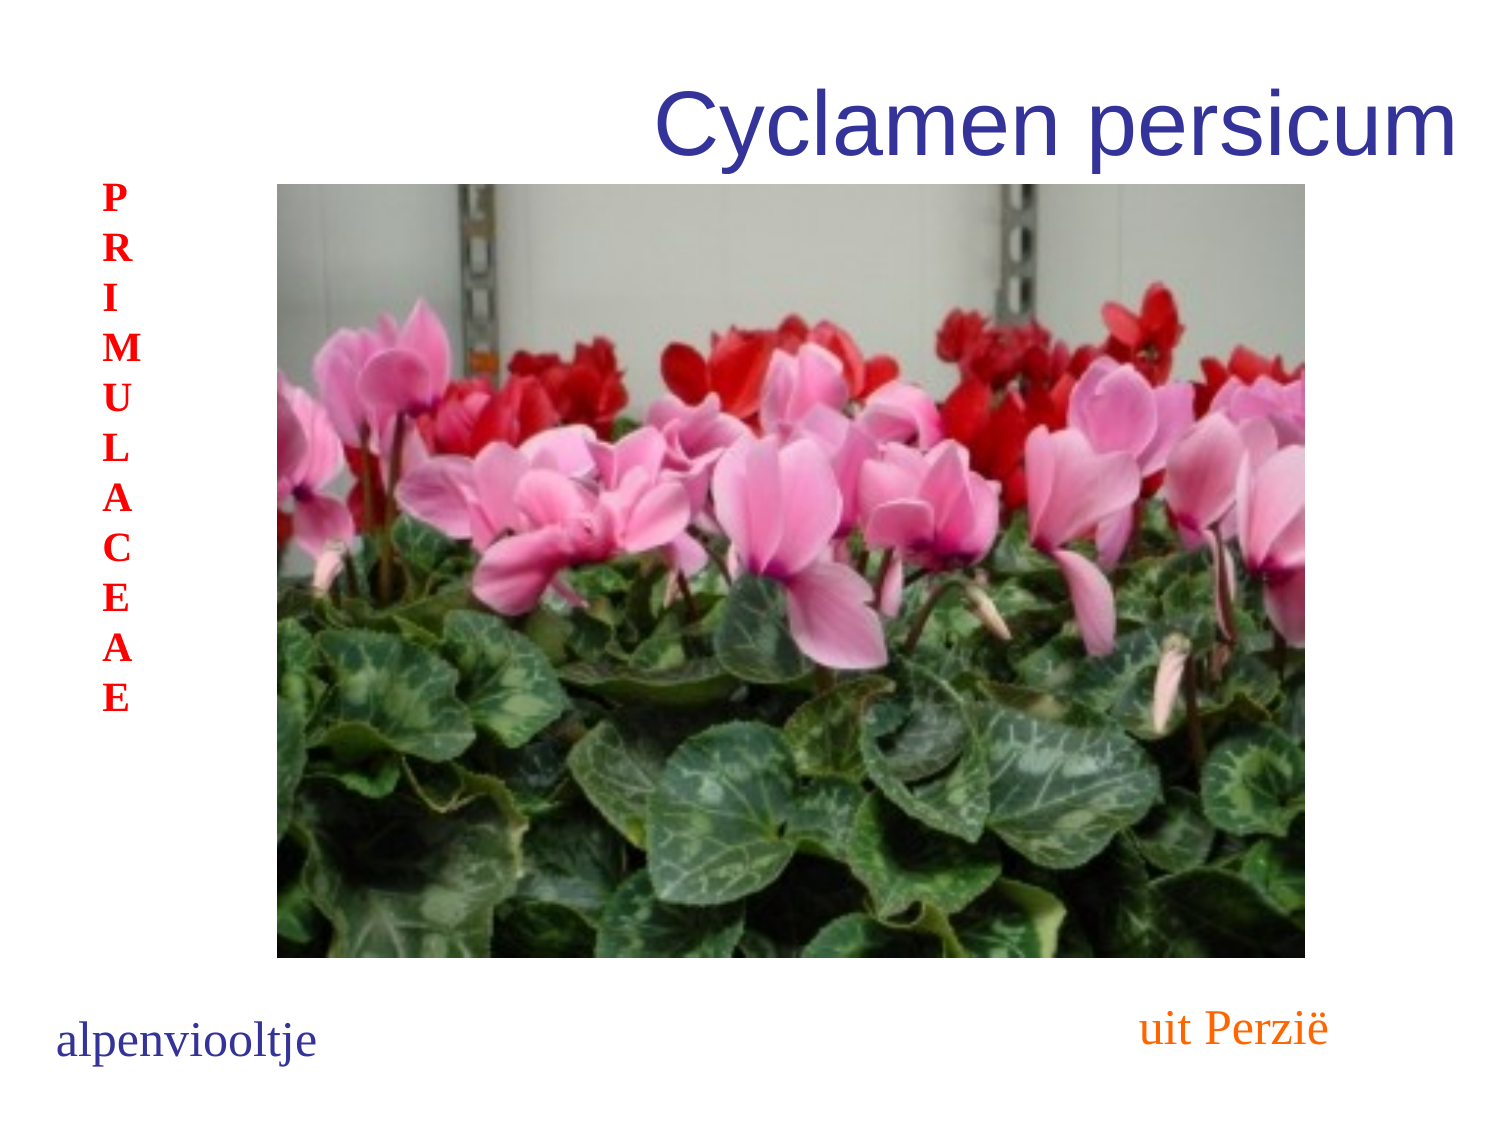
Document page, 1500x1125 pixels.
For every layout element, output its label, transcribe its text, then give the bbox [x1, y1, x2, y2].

picture [277, 184, 1306, 958]
text_box PRIMULACEAE [87, 162, 150, 728]
text_box uit Perzië [631, 987, 1345, 1063]
text_box alpenviooltje [41, 999, 1104, 1075]
title Cyclamen persicum [200, 24, 1475, 213]
